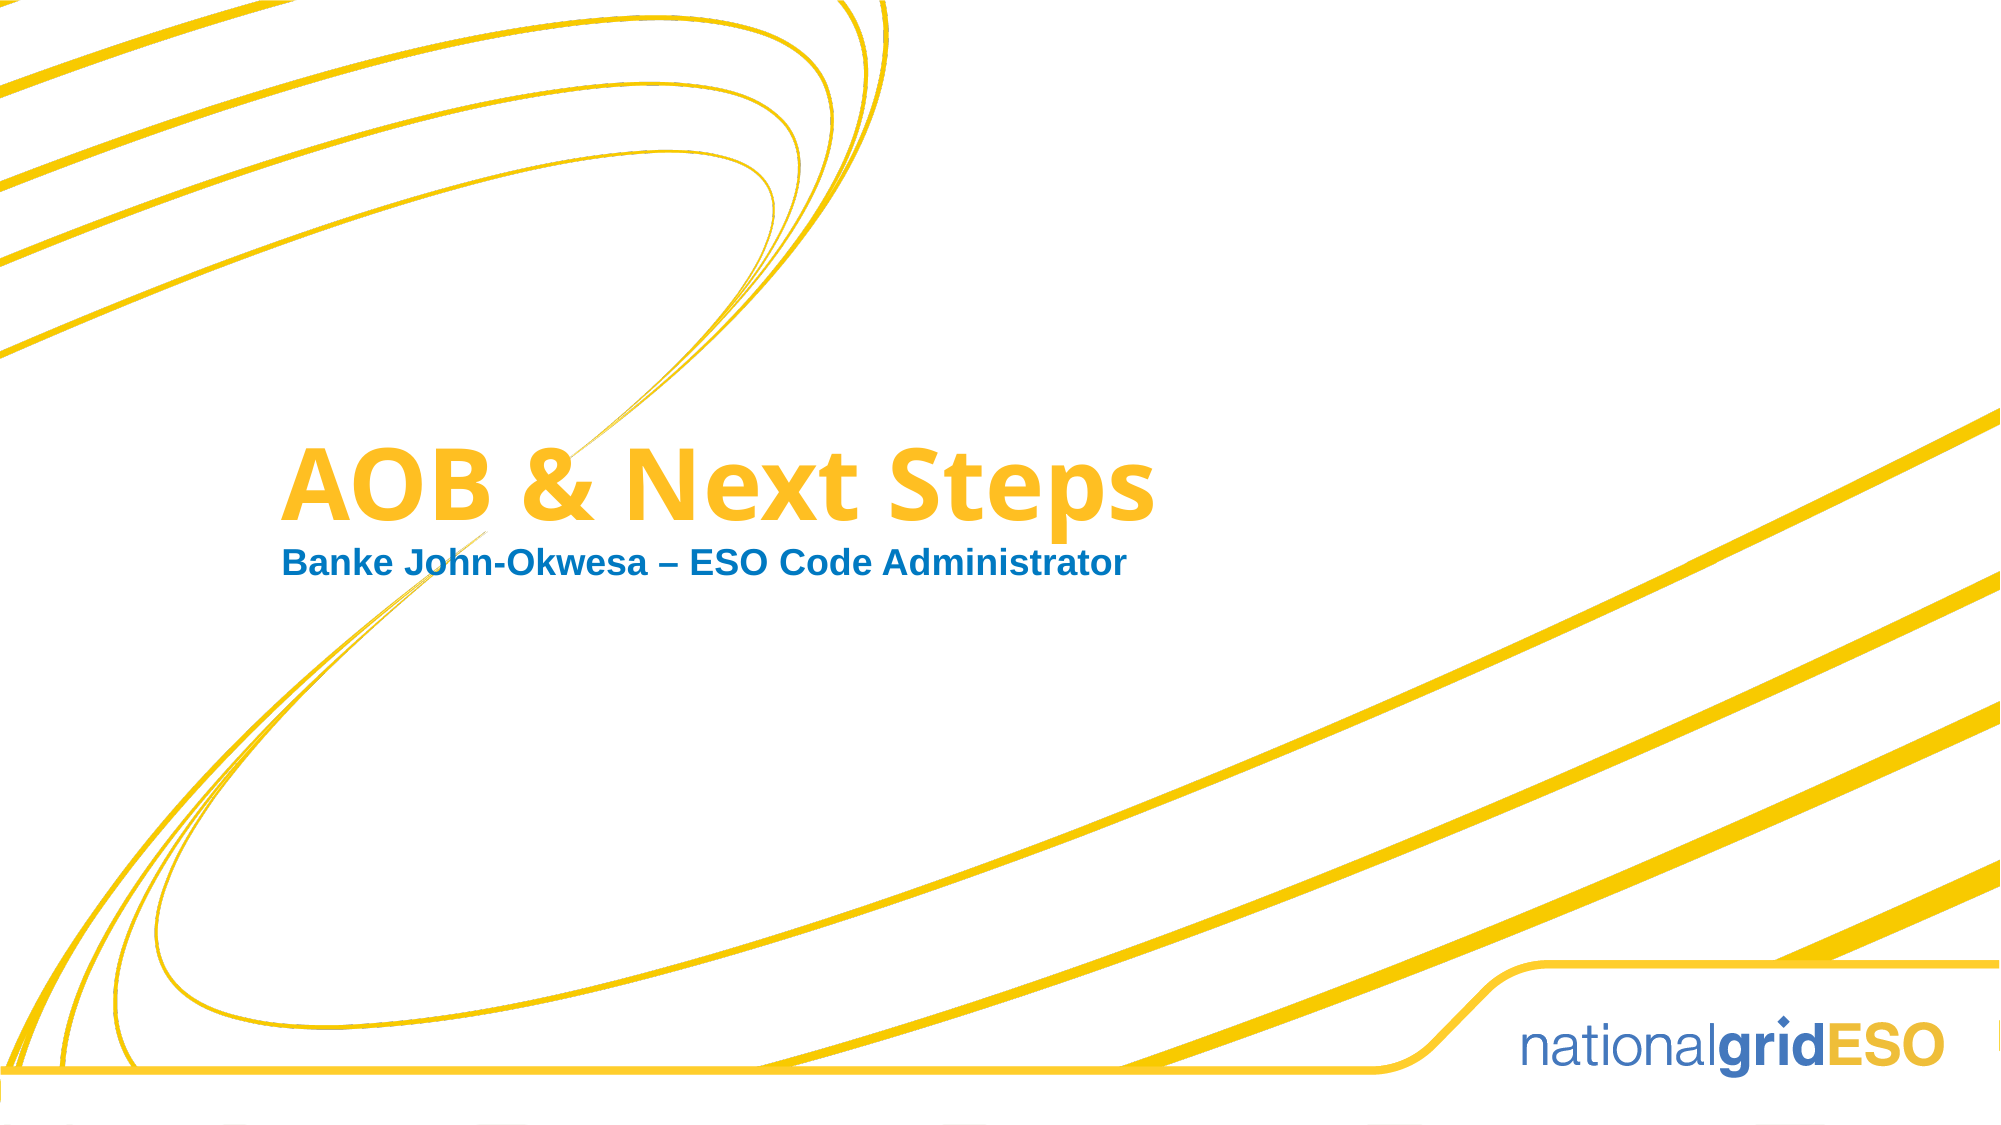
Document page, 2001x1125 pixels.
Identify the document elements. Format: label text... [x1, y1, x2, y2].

picture [0, 0, 2000, 1125]
list AOB & Next Steps [266, 426, 1429, 535]
list Banke John-Okwesa – ESO Code Administrator [266, 535, 1429, 811]
